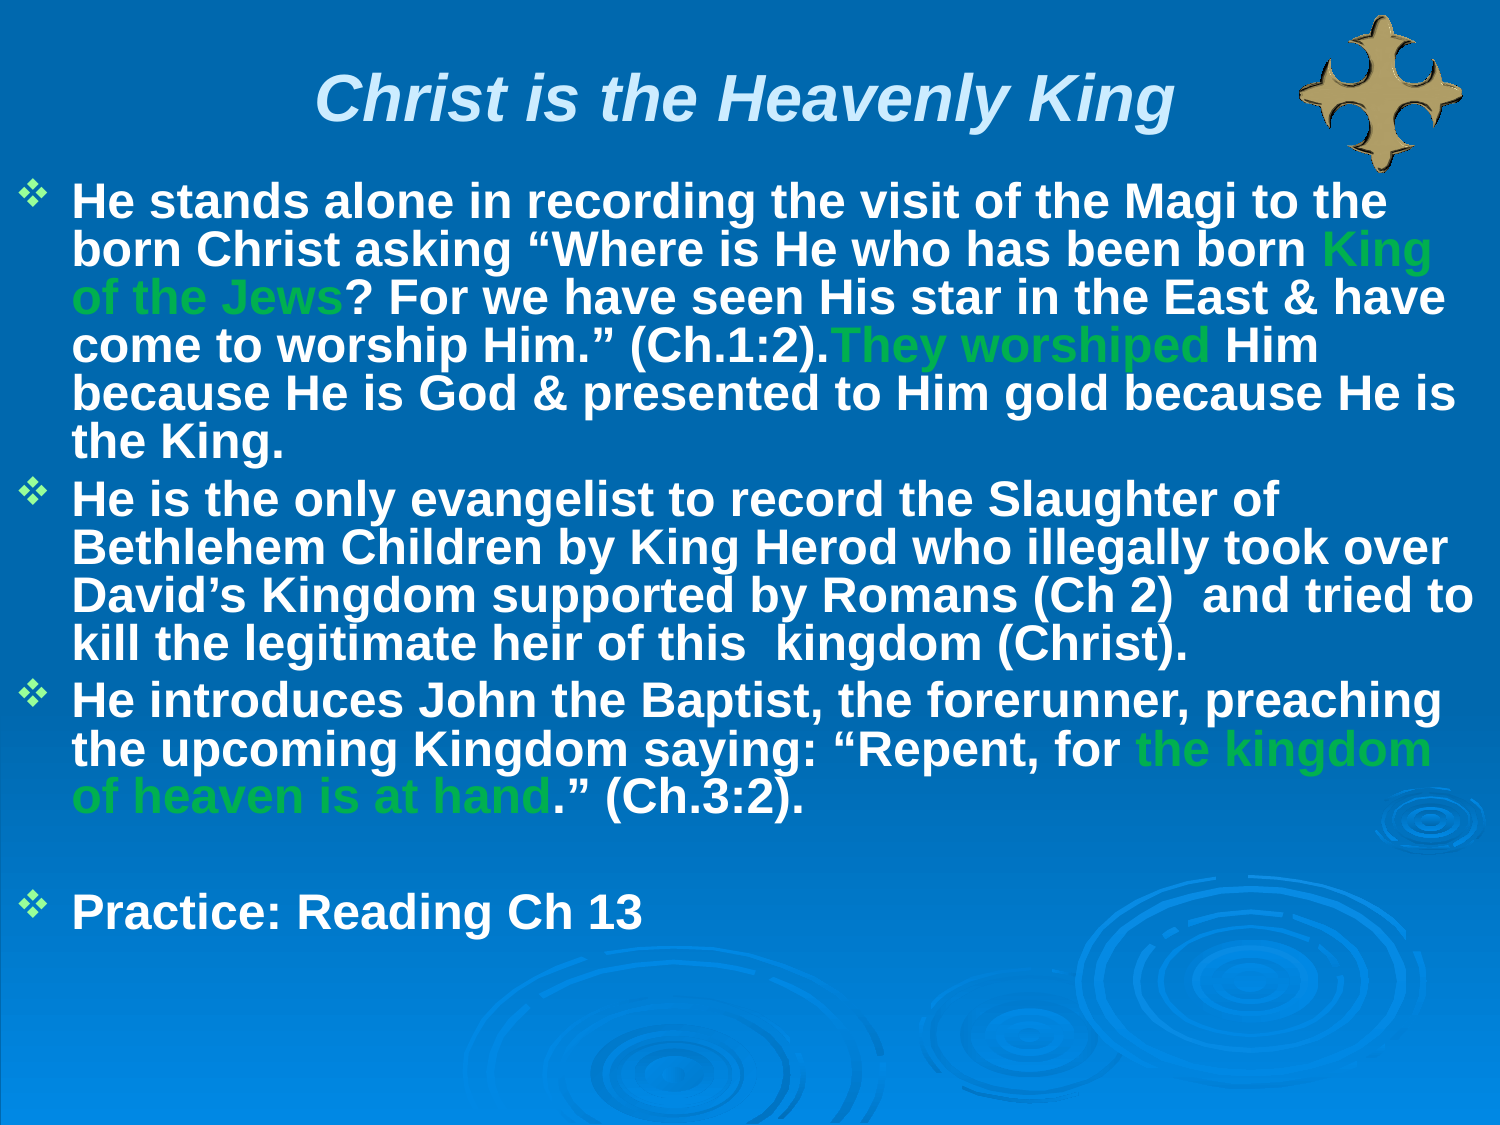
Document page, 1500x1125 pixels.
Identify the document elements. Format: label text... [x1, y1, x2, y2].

list He stands alone in recording the visit of the Magi to the born Christ asking “Where is He who has been born King of the Jews? For we have seen His star in the East & have come to worship Him.” (Ch.1:2).They worshiped Him because He is God & presented to Him gold because He is the King. He is the only evangelist to record the Slaughter of Bethlehem Children by King Herod who illegally took over David’s Kingdom supported by Romans (Ch 2) and tried to kill the legitimate heir of this kingdom (Christ). He introduces John the Baptist, the forerunner, preaching the upcoming Kingdom saying: “Repent, for the kingdom of heaven is at hand.” (Ch.3:2). Practice: Reading Ch 13 [0, 172, 1500, 1125]
title Christ is the Heavenly King [41, 0, 1290, 172]
picture [1293, 0, 1471, 188]
